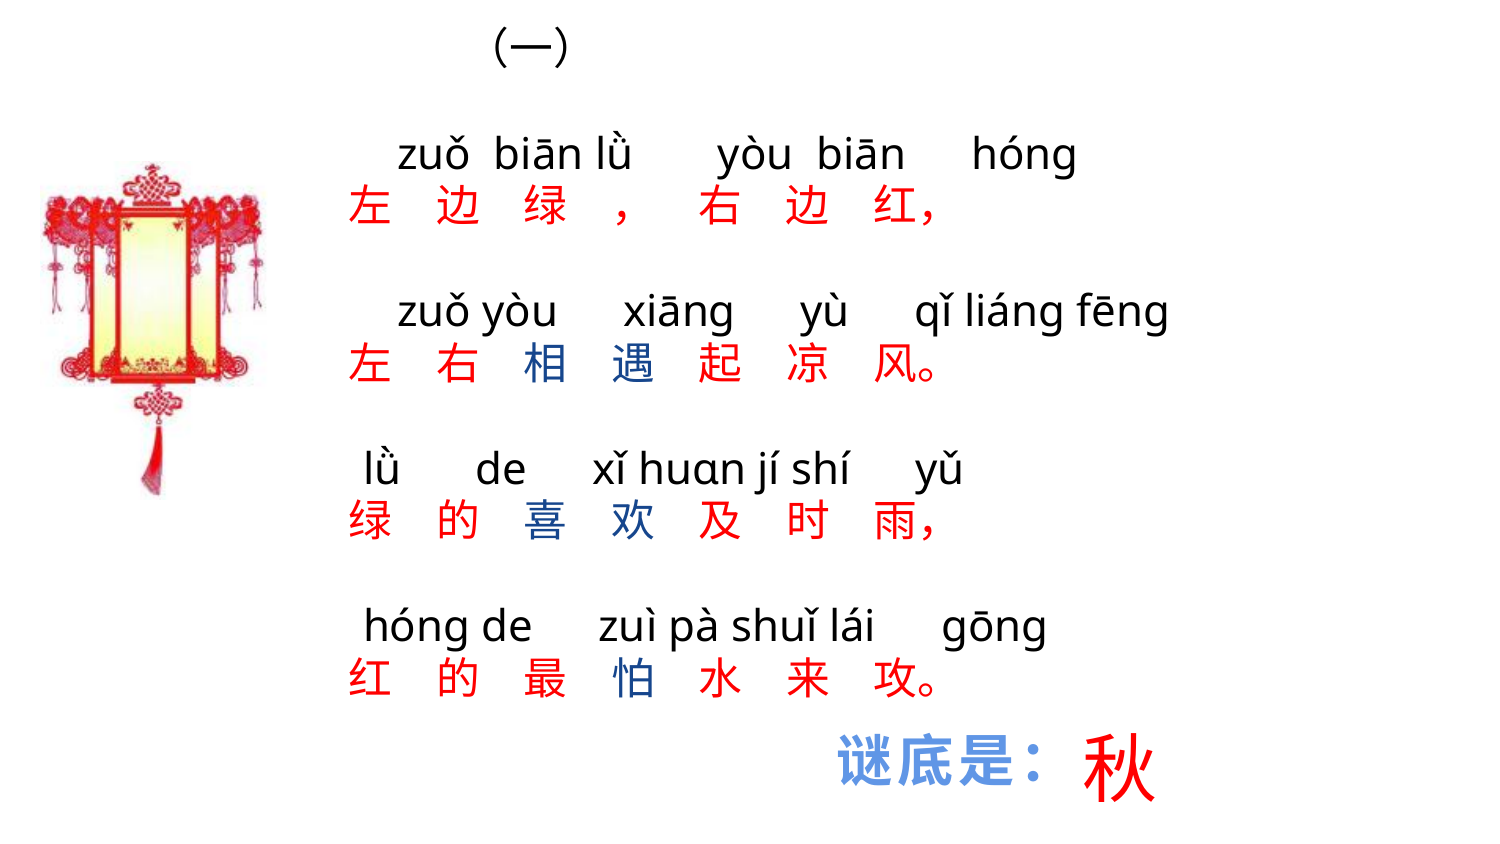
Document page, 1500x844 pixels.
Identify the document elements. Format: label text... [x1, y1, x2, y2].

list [40, 161, 268, 500]
title 谜底是： [825, 715, 1071, 803]
text_box 秋 [1071, 715, 1168, 817]
text_box （一） zuǒ biān lǜ yòu biān hónɡ 左 边 绿 ， 右 边 红， zuǒ yòu xiānɡ yù qǐ liánɡ fēnɡ 左 右 相 遇 起 凉 风。 lǜ de xǐ huɑn jí shí yǔ 绿 的 喜 欢 及 时 雨， hónɡ de zuì pà shuǐ lái ɡōnɡ 红 的 最 怕 水 来 攻。 [287, 15, 1299, 709]
